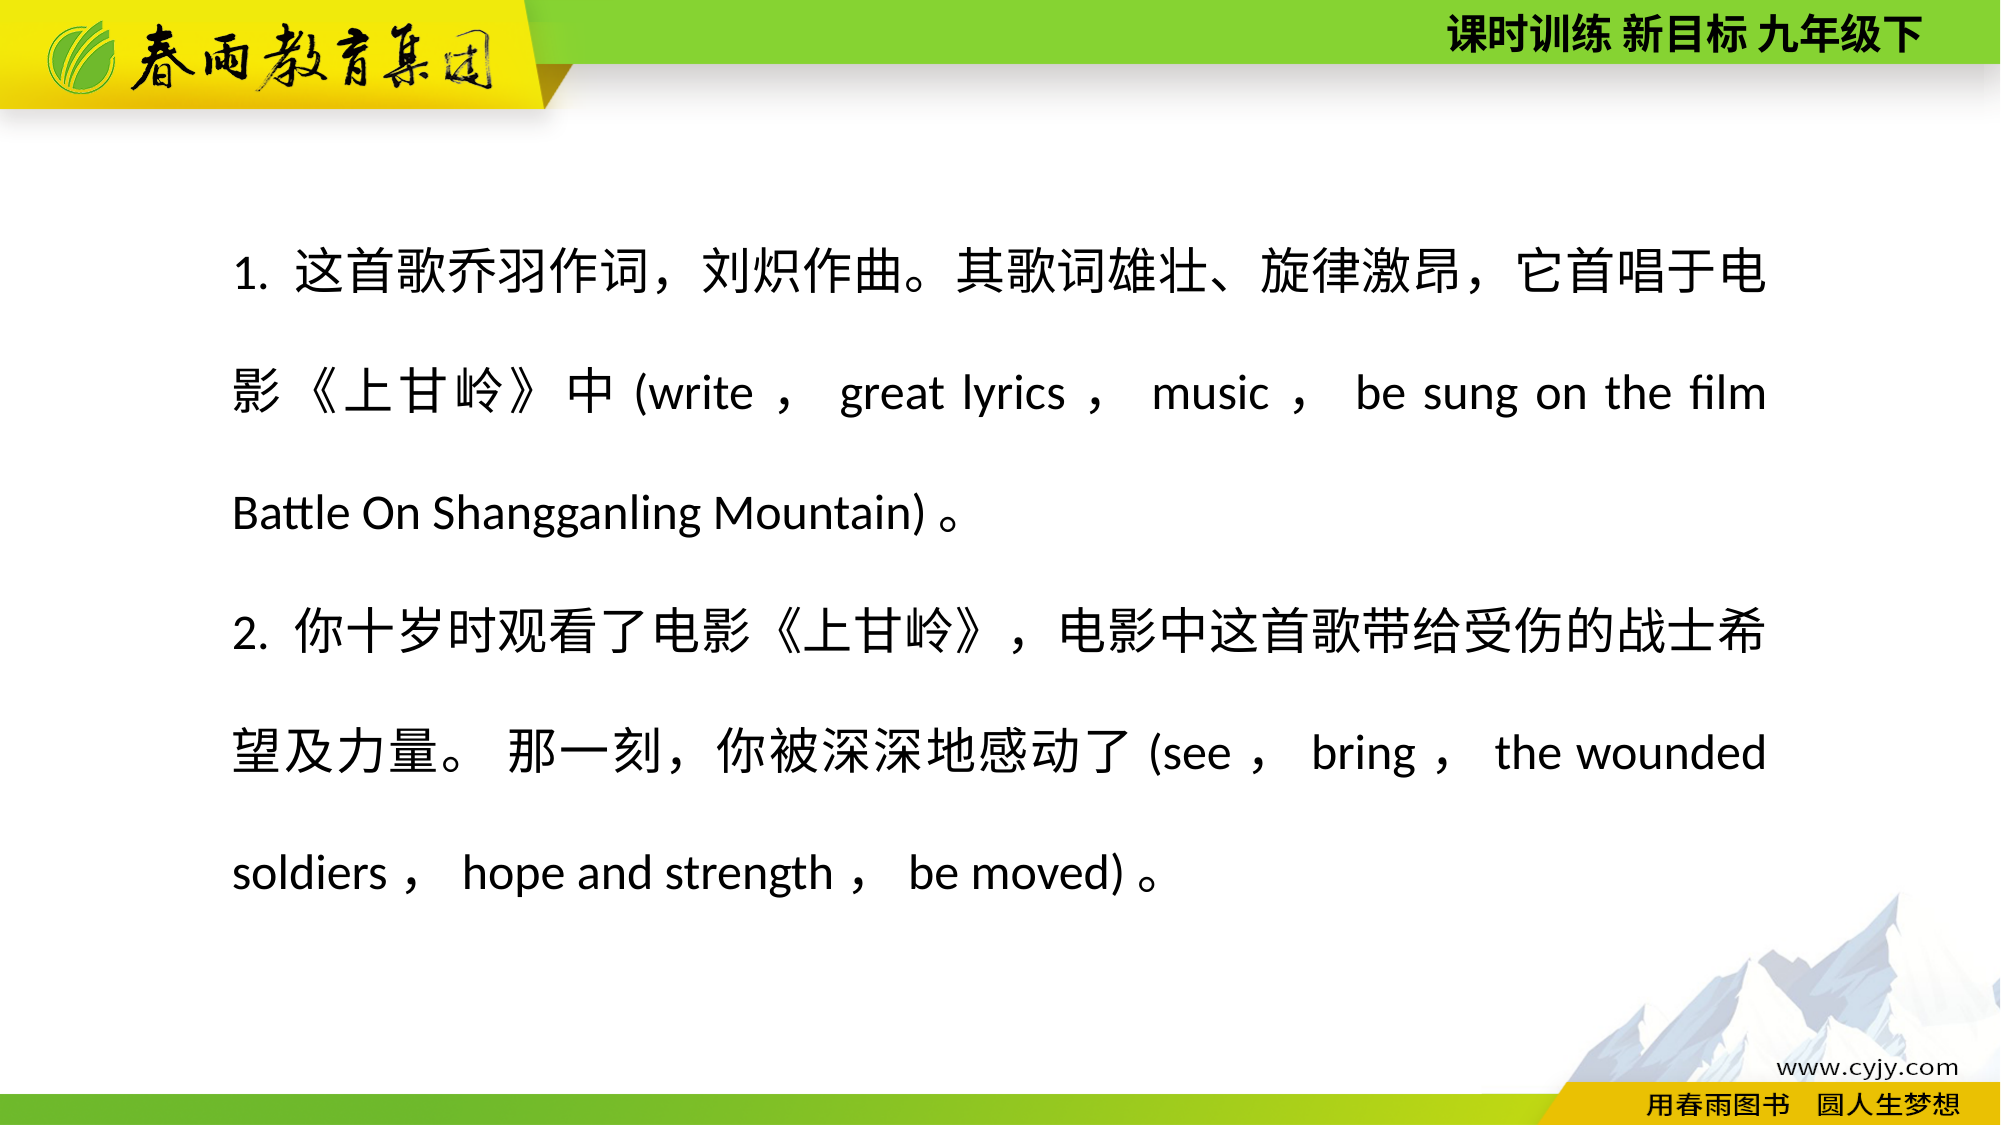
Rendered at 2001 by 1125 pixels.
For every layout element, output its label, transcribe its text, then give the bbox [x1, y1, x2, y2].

text_box 1. 这首歌乔羽作词，刘炽作曲。其歌词雄壮、旋律激昂，它首唱于电影《上甘岭》中(write，great lyrics，music，be sung on the film Battle On Shangganling Mountain)。 2. 你十岁时观看了电影《上甘岭》，电影中这首歌带给受伤的战士希望及力量。 那一刻，你被深深地感动了(see，bring，the wounded soldiers，hope and strength，be moved)。 [217, 171, 1783, 907]
picture [0, 0, 2001, 1125]
